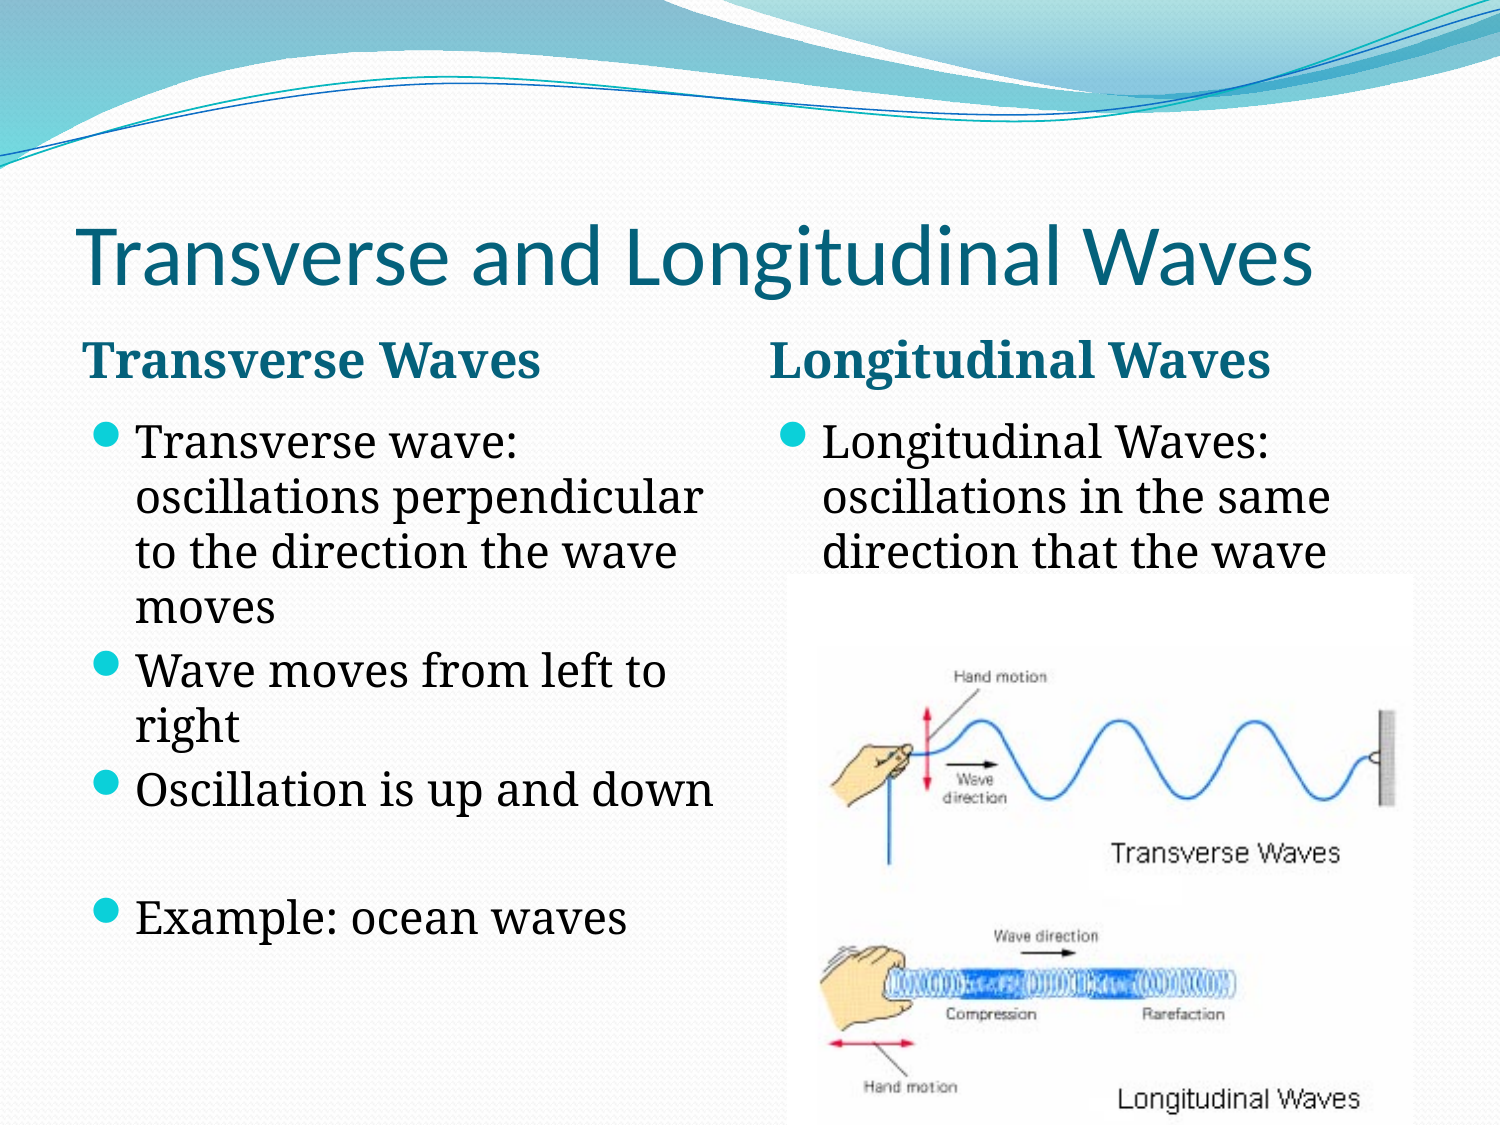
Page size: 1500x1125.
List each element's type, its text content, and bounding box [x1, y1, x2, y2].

list Longitudinal Waves: oscillations in the same direction that the wave moves [761, 412, 1425, 1044]
title Transverse and Longitudinal Waves [75, 115, 1425, 303]
list Longitudinal Waves [761, 305, 1425, 412]
picture [787, 574, 1413, 1125]
list Transverse Waves [75, 304, 738, 412]
list Transverse wave: oscillations perpendicular to the direction the wave moves Wave moves from left to right Oscillation is up and down Example: ocean waves [75, 412, 738, 1044]
